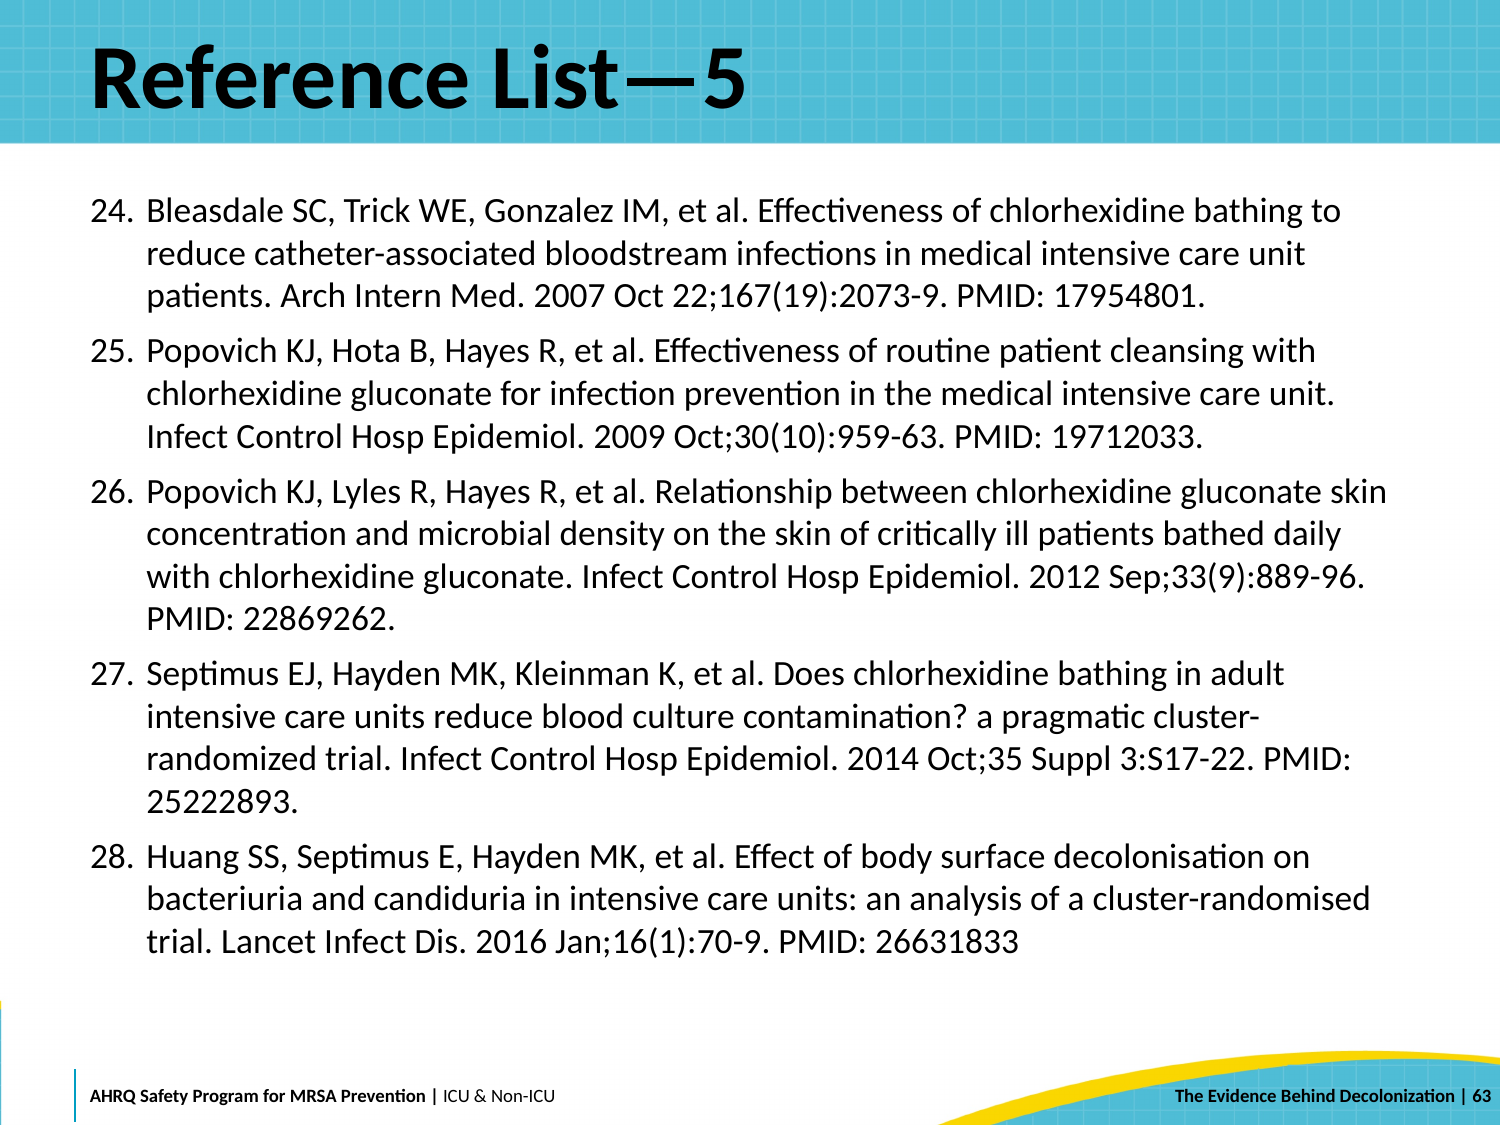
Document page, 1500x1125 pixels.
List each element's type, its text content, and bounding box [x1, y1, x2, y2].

list Bleasdale SC, Trick WE, Gonzalez IM, et al. Effectiveness of chlorhexidine bathing to reduce catheter-associated bloodstream infections in medical intensive care unit patients. Arch Intern Med. 2007 Oct 22;167(19):2073-9. PMID: 17954801. Popovich KJ, Hota B, Hayes R, et al. Effectiveness of routine patient cleansing with chlorhexidine gluconate for infection prevention in the medical intensive care unit. Infect Control Hosp Epidemiol. 2009 Oct;30(10):959-63. PMID: 19712033. Popovich KJ, Lyles R, Hayes R, et al. Relationship between chlorhexidine gluconate skin concentration and microbial density on the skin of critically ill patients bathed daily with chlorhexidine gluconate. Infect Control Hosp Epidemiol. 2012 Sep;33(9):889-96. PMID: 22869262. Septimus EJ, Hayden MK, Kleinman K, et al. Does chlorhexidine bathing in adult intensive care units reduce blood culture contamination? a pragmatic cluster-randomized trial. Infect Control Hosp Epidemiol. 2014 Oct;35 Suppl 3:S17-22. PMID: 25222893. Huang SS, Septimus E, Hayden MK, et al. Effect of body surface decolonisation on bacteriuria and candiduria in intensive care units: an analysis of a cluster-randomised trial. Lancet Infect Dis. 2016 Jan;16(1):70-9. PMID: 26631833 [75, 179, 1425, 1065]
picture [0, 0, 1500, 1125]
title Reference List—5 [75, 0, 1425, 150]
slide_number | 63 [1455, 1065, 1500, 1125]
